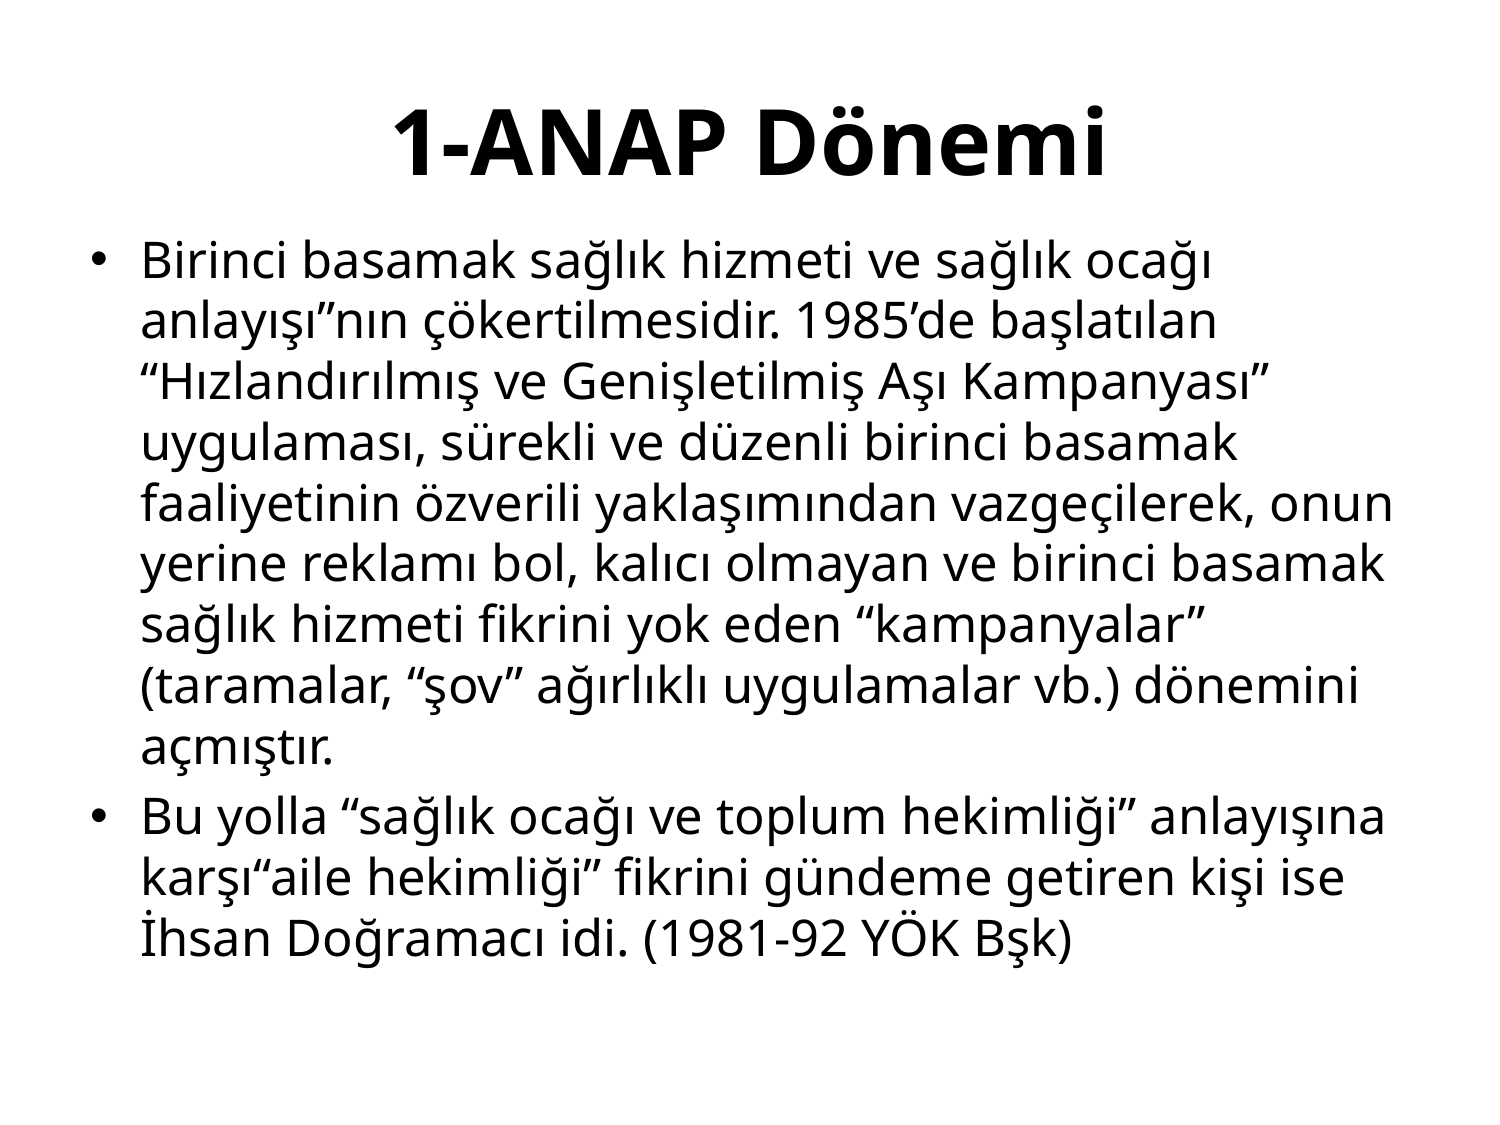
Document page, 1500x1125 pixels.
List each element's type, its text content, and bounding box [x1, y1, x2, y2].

title 1-ANAP Dönemi [75, 45, 1425, 219]
list Birinci basamak sağlık hizmeti ve sağlık ocağı anlayışı”nın çökertilmesidir. 1985’de başlatılan “Hızlandırılmış ve Genişletilmiş Aşı Kampanyası” uygulaması, sürekli ve düzenli birinci basamak faaliyetinin özverili yaklaşımından vazgeçilerek, onun yerine reklamı bol, kalıcı olmayan ve birinci basamak sağlık hizmeti fikrini yok eden “kampanyalar” (taramalar, “şov” ağırlıklı uygulamalar vb.) dönemini açmıştır. Bu yolla “sağlık ocağı ve toplum hekimliği” anlayışına karşı“aile hekimliği” fikrini gündeme getiren kişi ise İhsan Doğramacı idi. (1981-92 YÖK Bşk) [75, 219, 1425, 1005]
